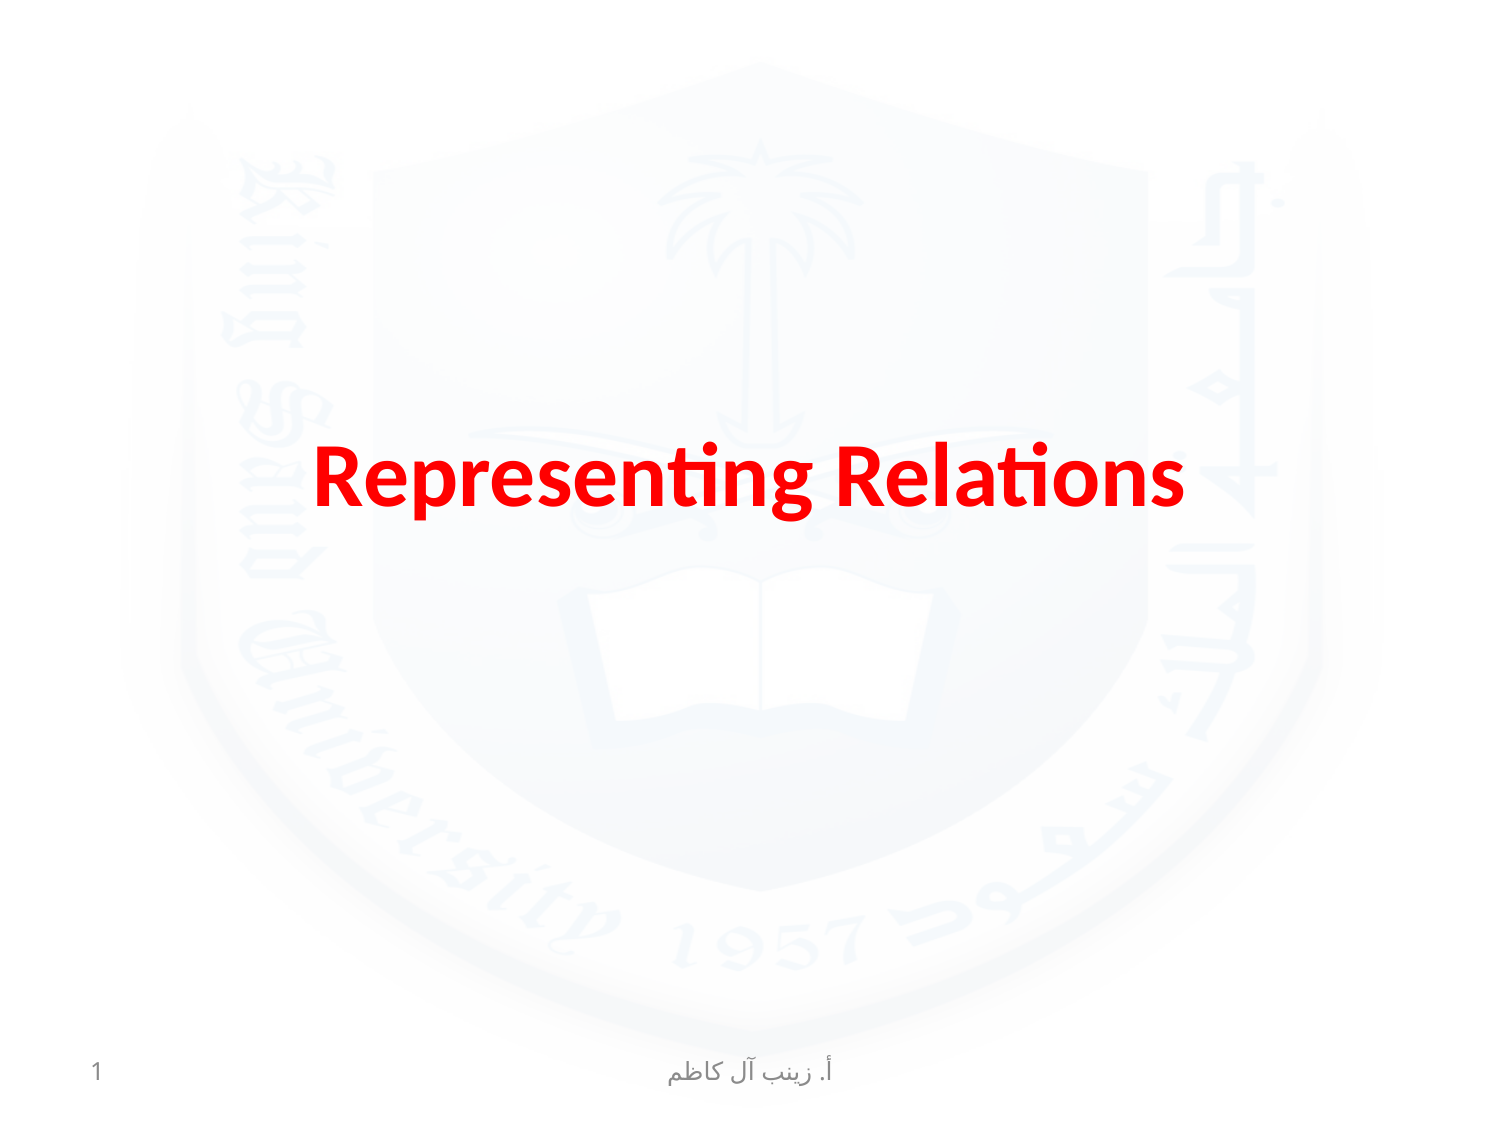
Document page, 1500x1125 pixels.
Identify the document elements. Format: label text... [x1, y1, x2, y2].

title Representing Relations [112, 349, 1388, 591]
footer أ. زينب آل كاظم [512, 1042, 988, 1103]
slide_number 1 [75, 1042, 425, 1103]
